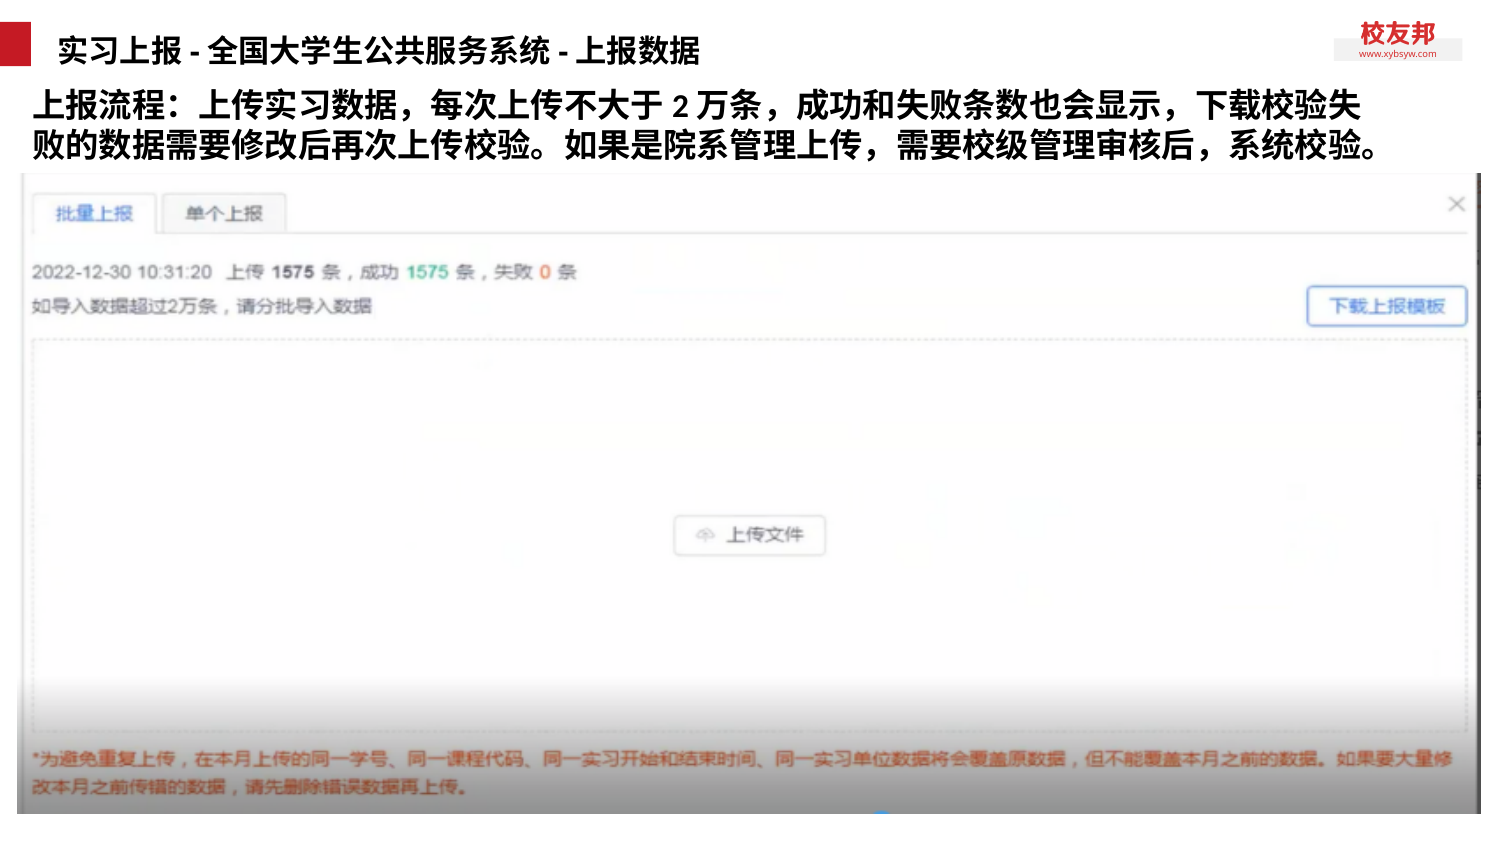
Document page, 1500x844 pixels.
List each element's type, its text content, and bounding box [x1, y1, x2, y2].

picture [17, 173, 1481, 814]
title 实习上报-全国大学生公共服务系统-上报数据 [42, 11, 939, 76]
picture [1361, 21, 1435, 45]
text_box 上报流程：上传实习数据，每次上传不大于2万条，成功和失败条数也会显示，下载校验失败的数据需要修改后再次上传校验。如果是院系管理上传，需要校级管理审核后，系统校验。 [17, 76, 1402, 171]
